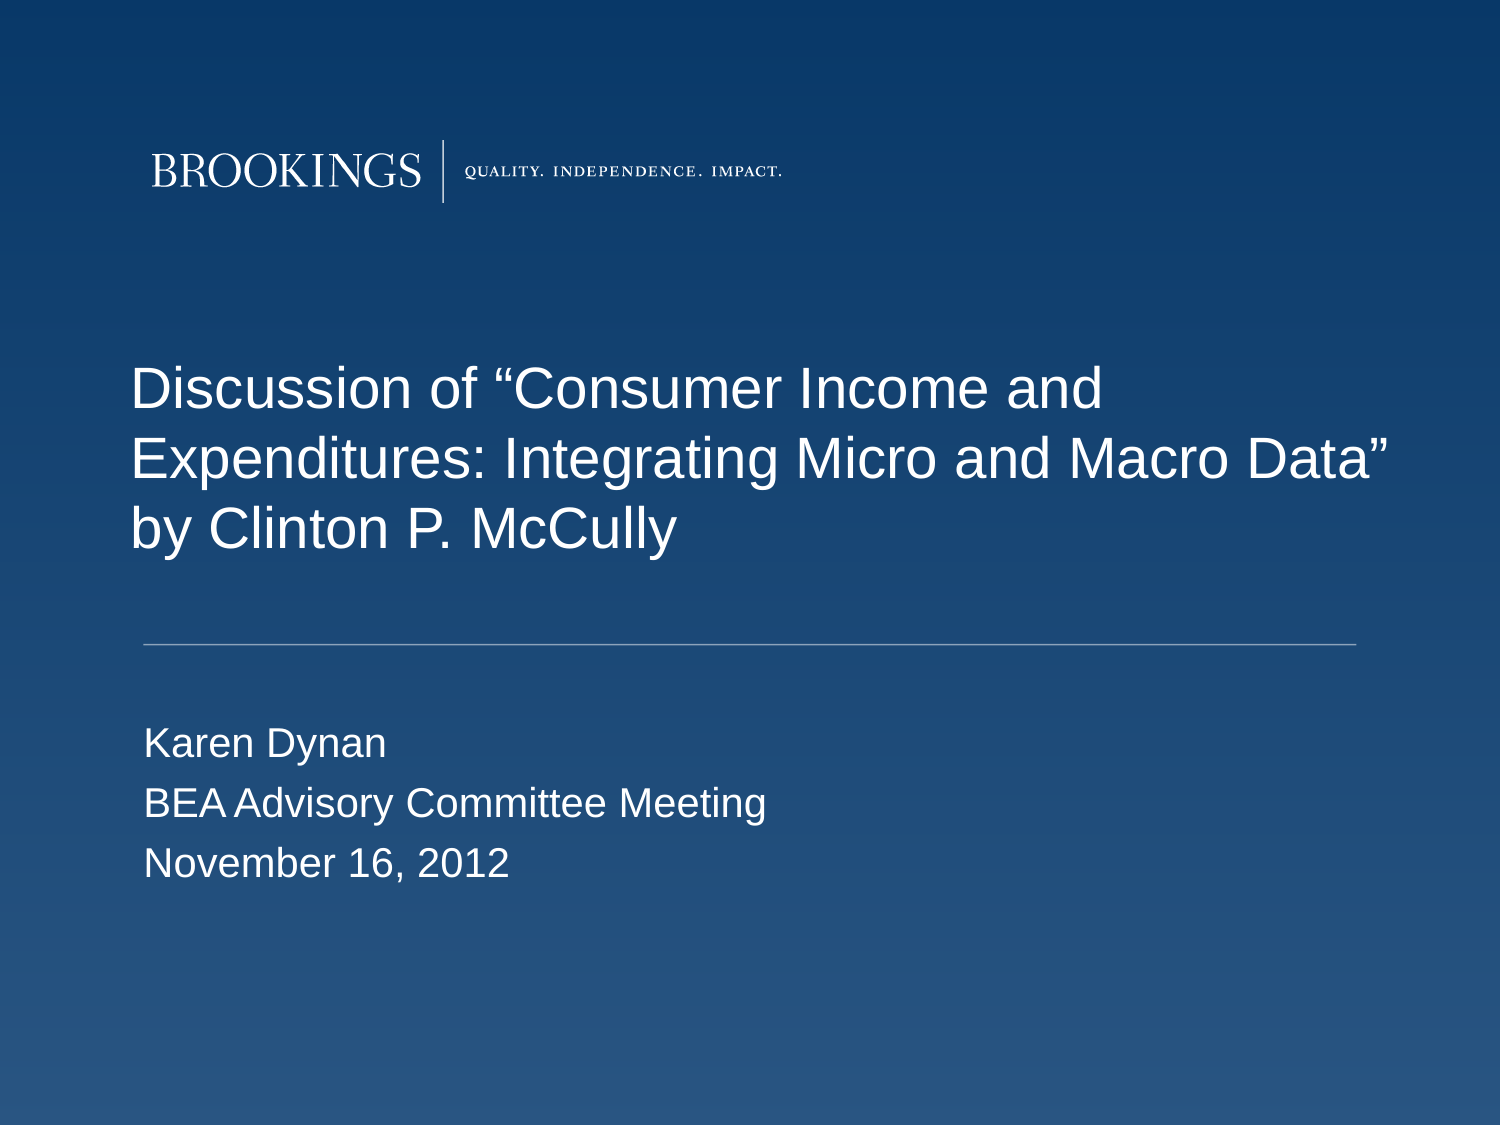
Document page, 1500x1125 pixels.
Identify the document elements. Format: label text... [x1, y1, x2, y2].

title Discussion of “Consumer Income and Expenditures: Integrating Micro and Macro Data” by Clinton P. McCully [124, 324, 1451, 567]
subtitle Karen Dynan BEA Advisory Committee Meeting November 16, 2012 [136, 699, 1188, 988]
picture [152, 140, 781, 203]
